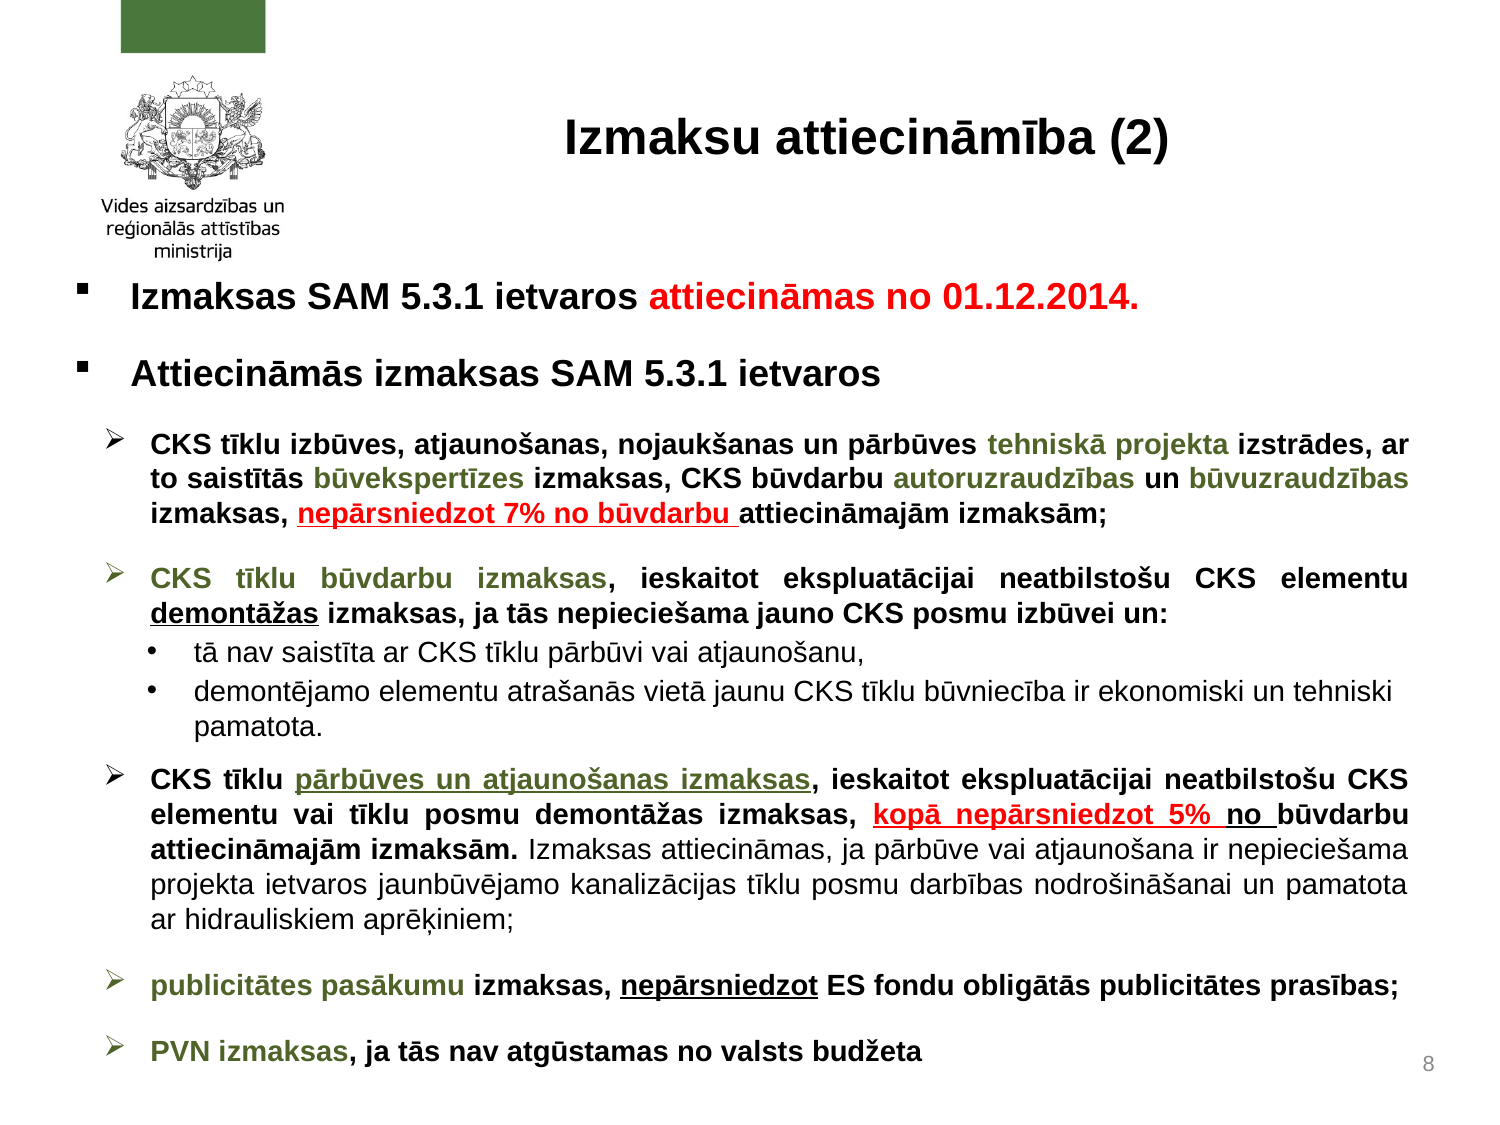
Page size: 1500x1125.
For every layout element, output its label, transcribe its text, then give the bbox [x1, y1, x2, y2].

slide_number 8 [1426, 1037, 1450, 1088]
title Izmaksu attiecināmība (2) [367, 96, 1368, 186]
list Izmaksas SAM 5.3.1 ietvaros attiecināmas no 01.12.2014. Attiecināmās izmaksas SAM 5.3.1 ietvaros CKS tīklu izbūves, atjaunošanas, nojaukšanas un pārbūves tehniskā projekta izstrādes, ar to saistītās būvekspertīzes izmaksas, CKS būvdarbu autoruzraudzības un būvuzraudzības izmaksas, nepārsniedzot 7% no būvdarbu attiecināmajām izmaksām; CKS tīklu būvdarbu izmaksas, ieskaitot ekspluatācijai neatbilstošu CKS elementu demontāžas izmaksas, ja tās nepieciešama jauno CKS posmu izbūvei un: tā nav saistīta ar CKS tīklu pārbūvi vai atjaunošanu, demontējamo elementu atrašanās vietā jaunu CKS tīklu būvniecība ir ekonomiski un tehniski pamatota. CKS tīklu pārbūves un atjaunošanas izmaksas, ieskaitot ekspluatācijai neatbilstošu CKS elementu vai tīklu posmu demontāžas izmaksas, kopā nepārsniedzot 5% no būvdarbu attiecināmajām izmaksām. Izmaksas attiecināmas, ja pārbūve vai atjaunošana ir nepieciešama projekta ietvaros jaunbūvējamo kanalizācijas tīklu posmu darbības nodrošināšanai un pamatota ar hidrauliskiem aprēķiniem; publicitātes pasākumu izmaksas, nepārsniedzot ES fondu obligātās publicitātes prasības; PVN izmaksas, ja tās nav atgūstamas no valsts budžeta [58, 263, 1426, 1088]
picture [48, 0, 338, 321]
